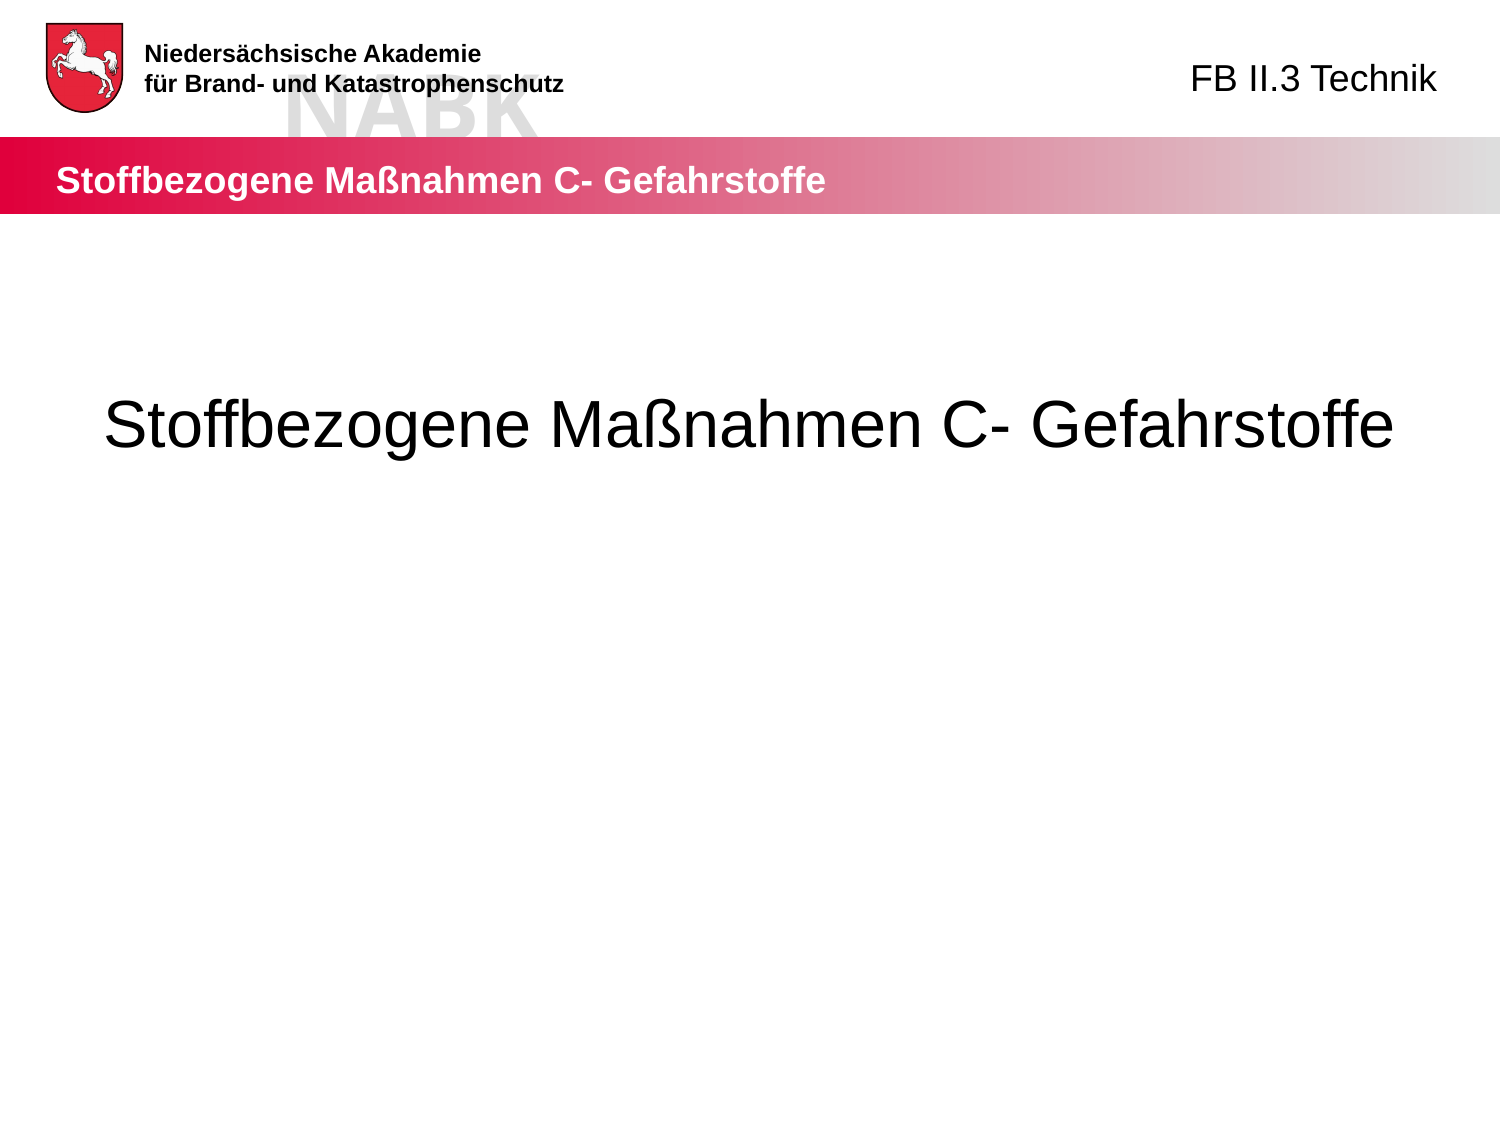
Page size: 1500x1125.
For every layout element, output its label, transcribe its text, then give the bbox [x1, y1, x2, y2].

title Stoffbezogene Maßnahmen C- Gefahrstoffe [41, 373, 1459, 586]
picture [45, 22, 124, 114]
